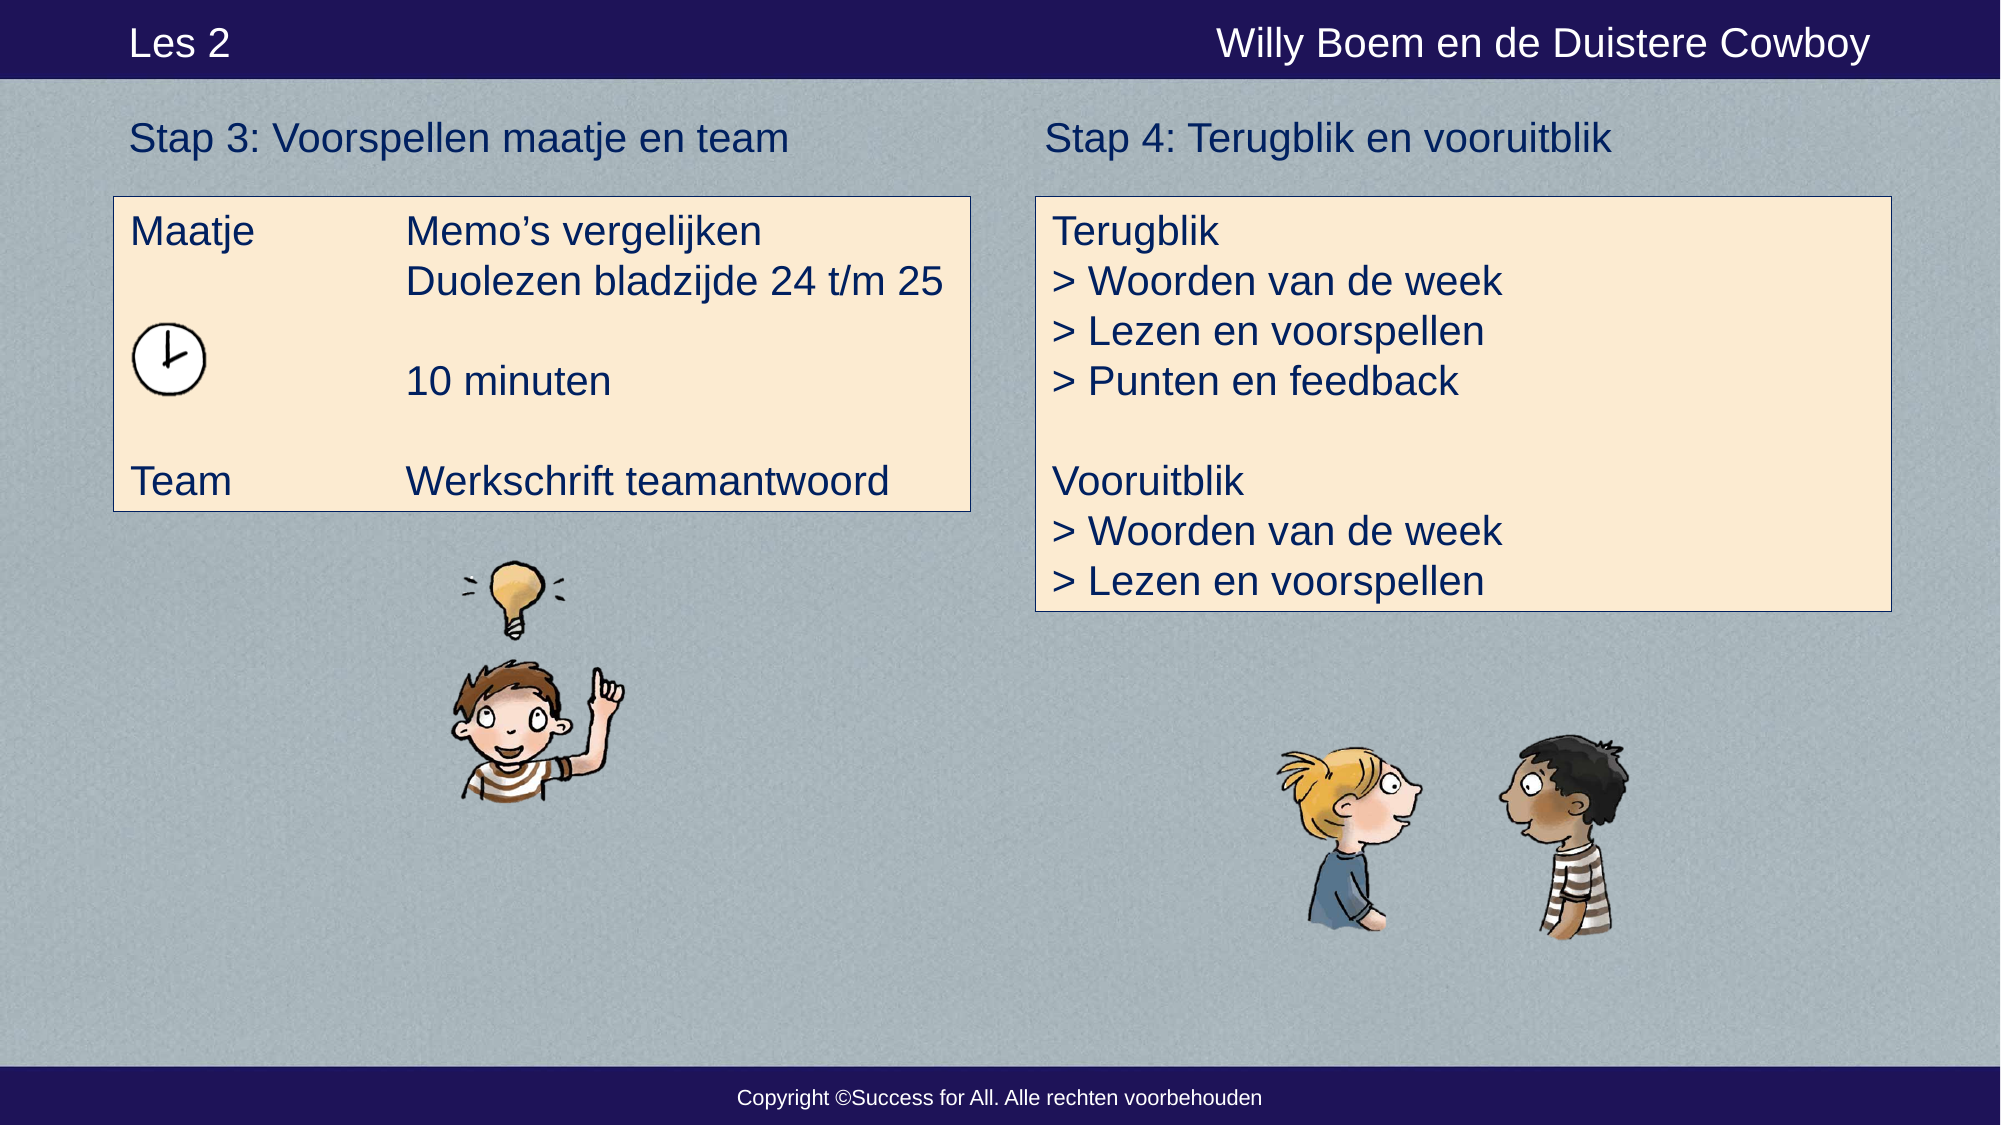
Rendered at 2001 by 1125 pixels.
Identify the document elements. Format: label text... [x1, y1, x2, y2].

text_box Stap 4: Terugblik en vooruitblik [1029, 103, 1822, 169]
text_box Terugblik > Woorden van de week > Lezen en voorspellen > Punten en feedback Vooruitblik > Woorden van de week > Lezen en voorspellen [1035, 196, 1892, 612]
text_box Willy Boem en de Duistere Cowboy [999, 8, 1886, 73]
text_box Copyright ©Success for All. Alle rechten voorbehouden [0, 1076, 2000, 1125]
text_box Les 2 [114, 8, 354, 73]
picture [0, 0, 2001, 1125]
text_box Maatje Memo’s vergelijken Duolezen bladzijde 24 t/m 25 10 minuten Team Werkschrift teamantwoord [113, 196, 971, 512]
text_box Stap 3: Voorspellen maatje en team [114, 103, 907, 169]
